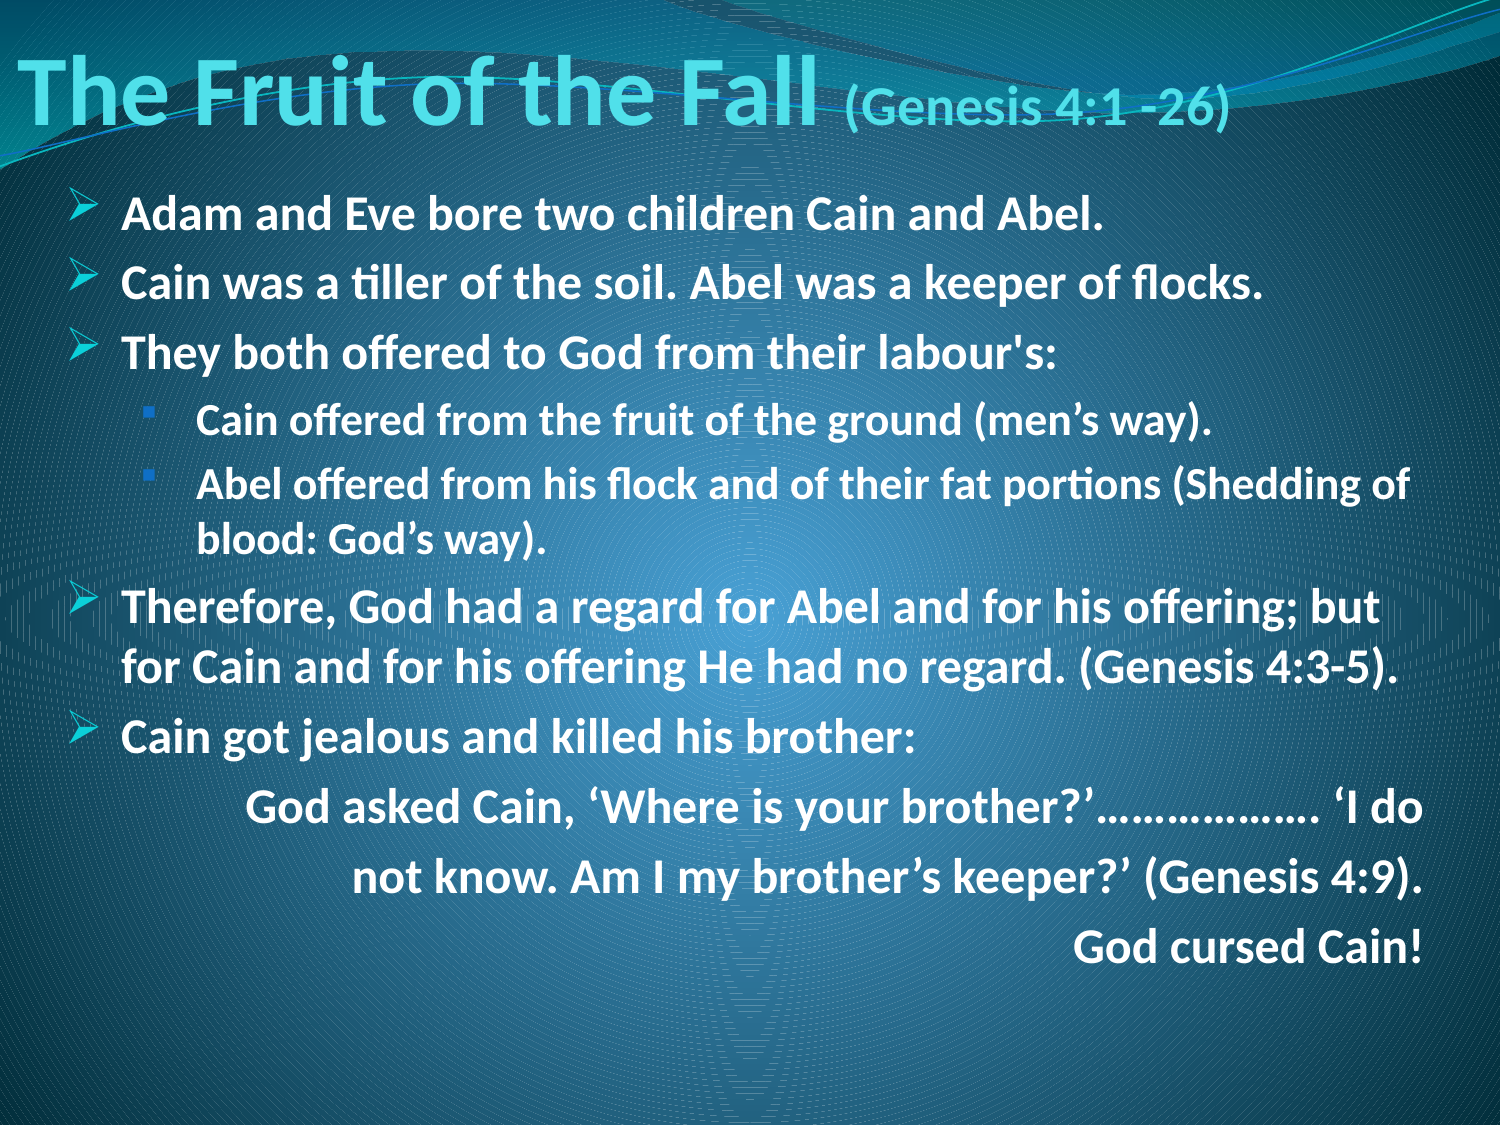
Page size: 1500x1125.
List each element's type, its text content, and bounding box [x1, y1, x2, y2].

subtitle Adam and Eve bore two children Cain and Abel. Cain was a tiller of the soil. Abel was a keeper of flocks. They both offered to God from their labour's: Cain offered from the fruit of the ground (men’s way). Abel offered from his flock and of their fat portions (Shedding of blood: God’s way). Therefore, God had a regard for Abel and for his offering; but for Cain and for his offering He had no regard. (Genesis 4:3-5). Cain got jealous and killed his brother: God asked Cain, ‘Where is your brother?’………………. ‘I do not know. Am I my brother’s keeper?’ (Genesis 4:9). God cursed Cain! [64, 172, 1436, 1059]
title The Fruit of the Fall (Genesis 4:1 -26) [17, 3, 1483, 145]
